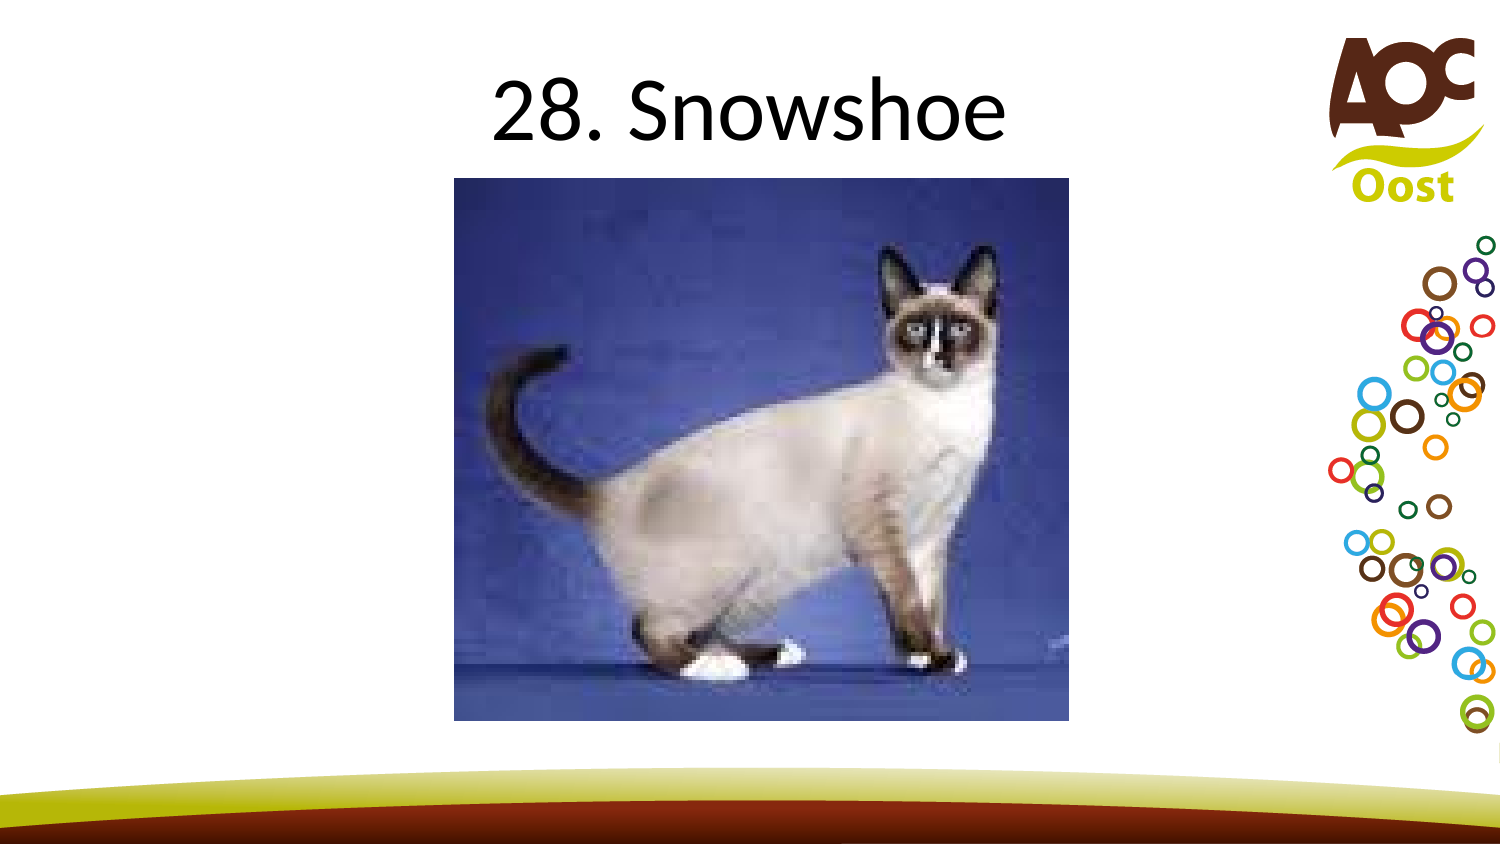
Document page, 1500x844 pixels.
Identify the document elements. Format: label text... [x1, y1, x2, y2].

picture [0, 0, 1500, 844]
title 28. Snowshoe [75, 33, 1425, 175]
